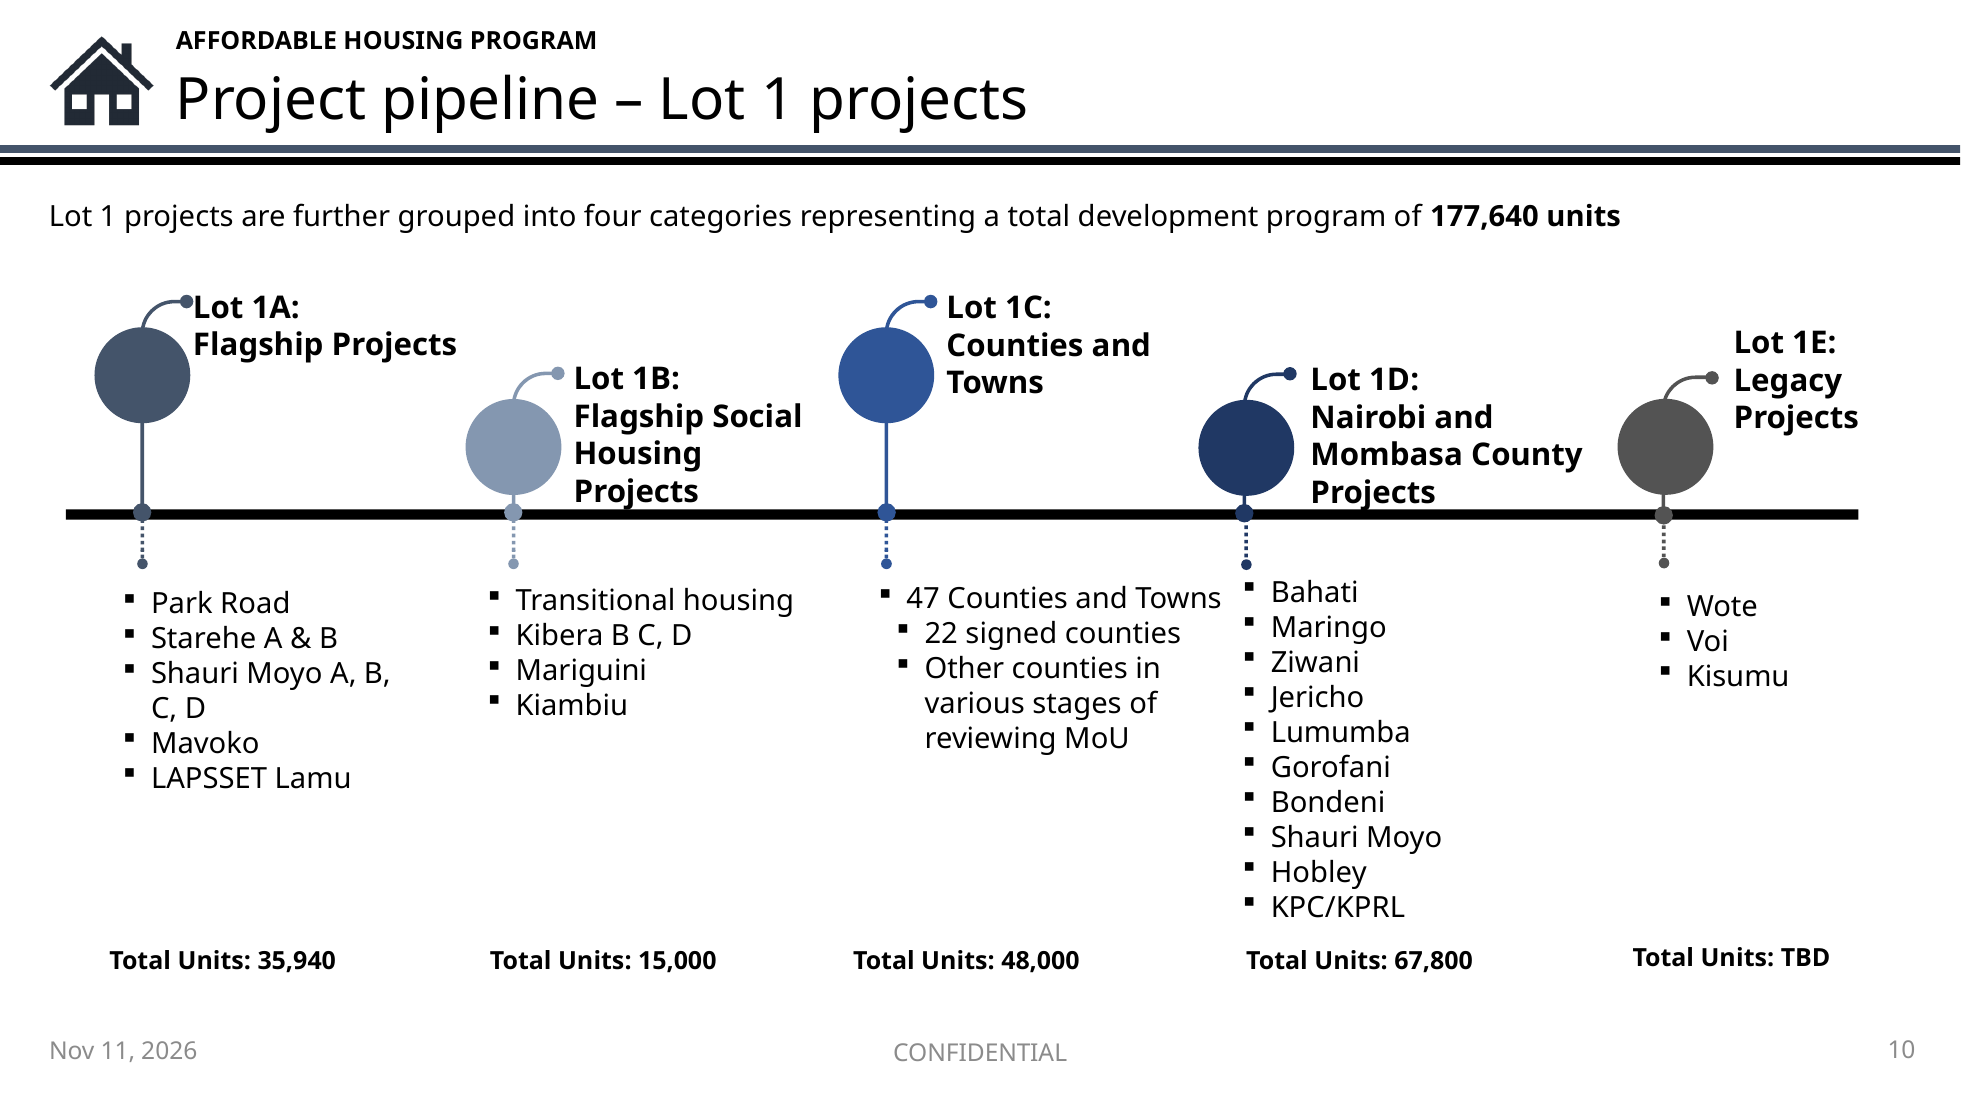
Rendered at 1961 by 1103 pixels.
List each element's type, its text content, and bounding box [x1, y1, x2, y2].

text_box [885, 299, 924, 327]
title Project pipeline – Lot 1 projects [160, 57, 1931, 144]
text_box [1198, 399, 1295, 496]
text_box [465, 398, 558, 496]
text_box [877, 503, 896, 522]
text_box Lot 1E: Legacy Projects [1718, 315, 1961, 443]
text_box [1243, 372, 1283, 399]
text_box [137, 507, 148, 518]
text_box [137, 558, 148, 570]
text_box [1242, 496, 1247, 504]
text_box [154, 294, 1393, 570]
text_box [881, 507, 892, 518]
text_box Park Road Starehe A & B Shauri Moyo A, B, C, D Mavoko LAPSSET Lamu [123, 584, 422, 830]
text_box [511, 495, 516, 503]
text_box [884, 424, 889, 503]
text_box [149, 509, 154, 520]
text_box [132, 503, 152, 522]
text_box [512, 371, 551, 399]
text_box [94, 327, 191, 424]
footer CONFIDENTIAL [649, 1021, 1311, 1081]
list AFFORDABLE HOUSING PROGRAM [160, 20, 1931, 54]
text_box [1663, 375, 1705, 398]
text_box [1654, 506, 1673, 525]
text_box Total Units: 67,800 [1231, 932, 1619, 988]
text_box [1617, 398, 1714, 495]
text_box Total Units: 35,940 [94, 932, 422, 987]
text_box [551, 366, 558, 381]
text_box [1658, 558, 1670, 569]
text_box [140, 424, 145, 503]
text_box Lot 1B: Flagship Social Housing Projects [558, 351, 841, 516]
text_box Total Units: 15,000 [474, 932, 833, 987]
text_box Bahati Maringo Ziwani Jericho Lumumba Gorofani Bondeni Shauri Moyo Hobley KPC/KPRL [1242, 573, 1618, 923]
text_box [1705, 371, 1718, 385]
text_box [508, 507, 519, 518]
text_box Total Units: TBD [1617, 929, 1961, 984]
text_box [504, 503, 523, 522]
text_box [1661, 495, 1666, 506]
text_box [1671, 509, 1859, 520]
text_box 47 Counties and Towns 22 signed counties Other counties in various stages of reviewing MoU [878, 579, 1232, 930]
text_box Wote Voi Kisumu [1658, 587, 1886, 798]
text_box [881, 558, 892, 570]
slide_number 10 [1489, 1021, 1931, 1081]
text_box [508, 558, 519, 570]
text_box Lot 1C: Counties and Towns [931, 279, 1208, 408]
slide_number Jan-19 [34, 1022, 476, 1081]
text_box [1393, 509, 1656, 520]
picture [42, 21, 161, 140]
text_box [923, 294, 931, 309]
text_box [1241, 559, 1252, 571]
text_box [1235, 503, 1254, 523]
text_box [141, 299, 178, 327]
text_box Lot 1 projects are further grouped into four categories representing a total development program of 177,640 units [33, 173, 1931, 257]
text_box Transitional housing Kibera B C, D Mariguini Kiambiu [487, 581, 811, 827]
text_box [841, 327, 931, 424]
text_box Lot 1A: Flagship Projects [178, 279, 473, 370]
text_box [65, 509, 136, 520]
text_box [1283, 367, 1297, 381]
text_box Total Units: 48,000 [837, 932, 1166, 987]
text_box Lot 1D: Nairobi and Mombasa County Projects [1295, 352, 1629, 517]
